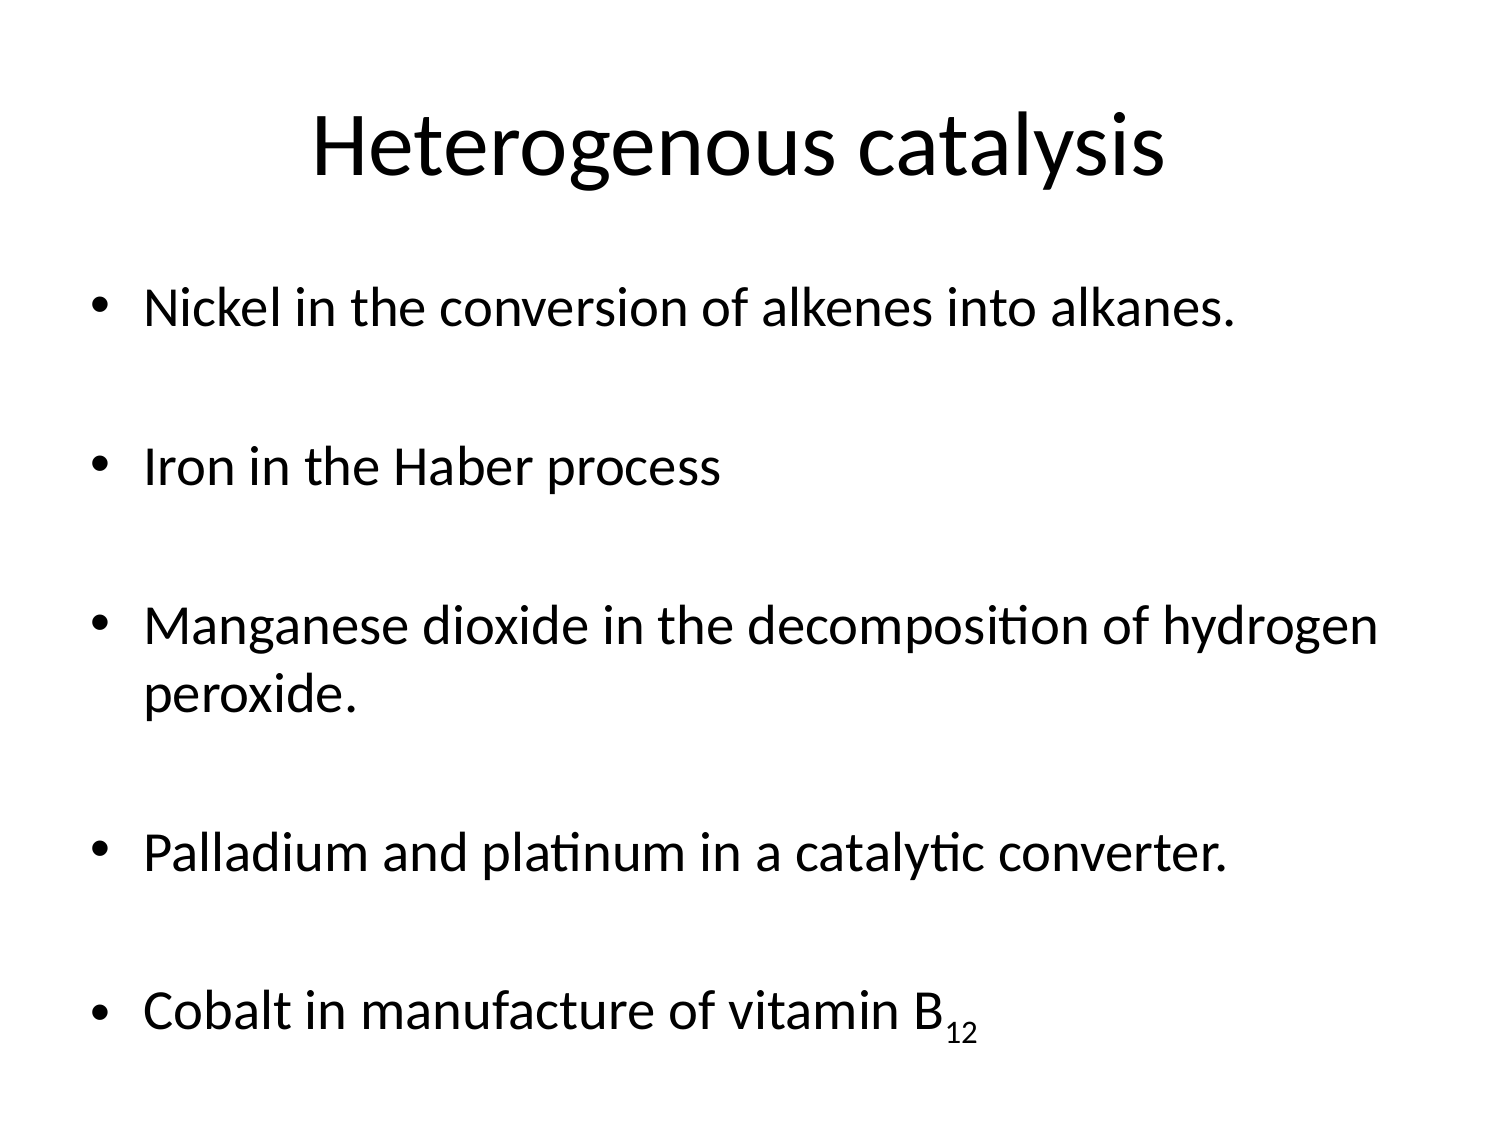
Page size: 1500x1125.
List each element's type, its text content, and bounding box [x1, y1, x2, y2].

title Heterogenous catalysis [75, 45, 1425, 233]
list Nickel in the conversion of alkenes into alkanes. Iron in the Haber process Manganese dioxide in the decomposition of hydrogen peroxide. Palladium and platinum in a catalytic converter. Cobalt in manufacture of vitamin B12 [75, 262, 1425, 1065]
